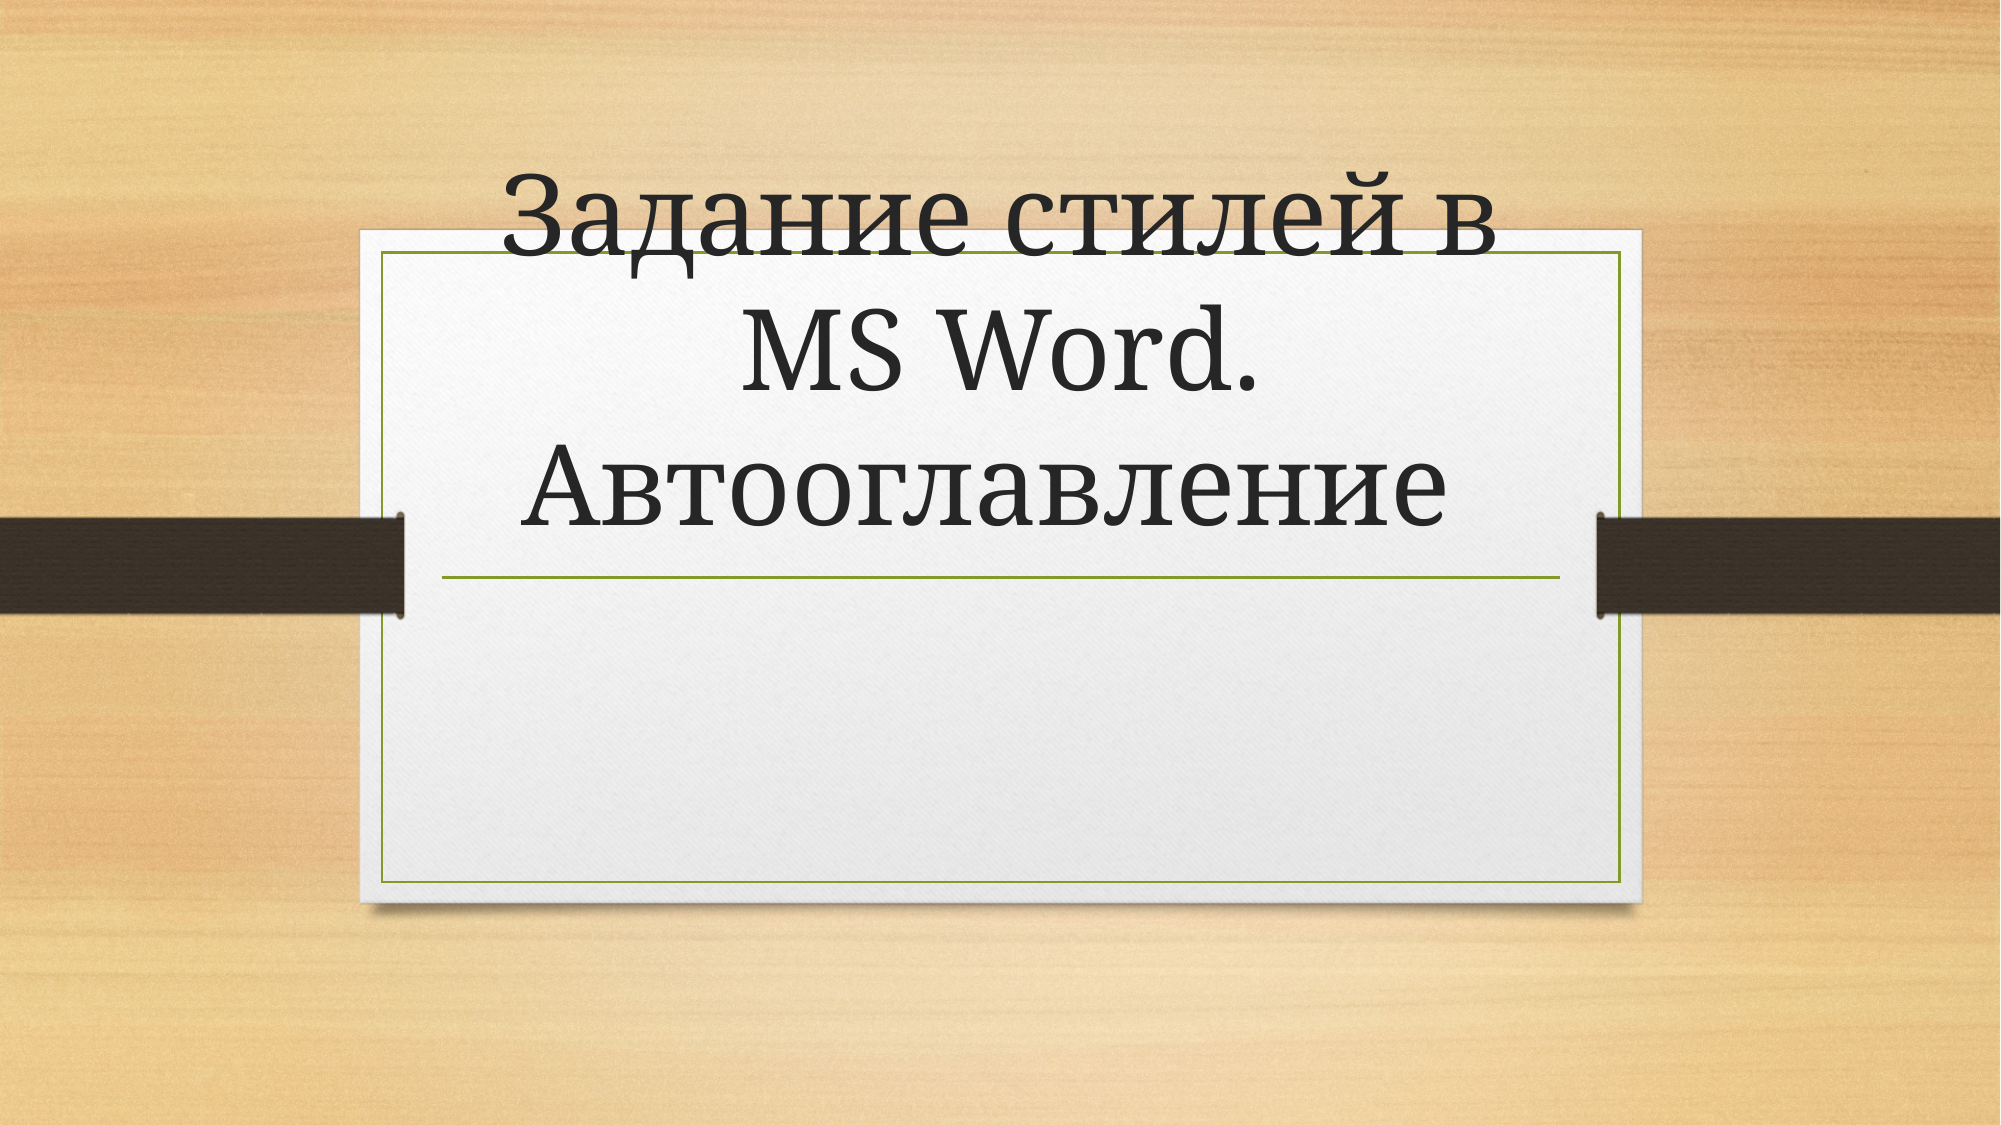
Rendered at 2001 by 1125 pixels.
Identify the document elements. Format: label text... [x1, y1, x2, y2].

picture [0, 0, 2001, 1125]
title Задание стилей в MS Word. Автооглавление [441, 306, 1560, 556]
